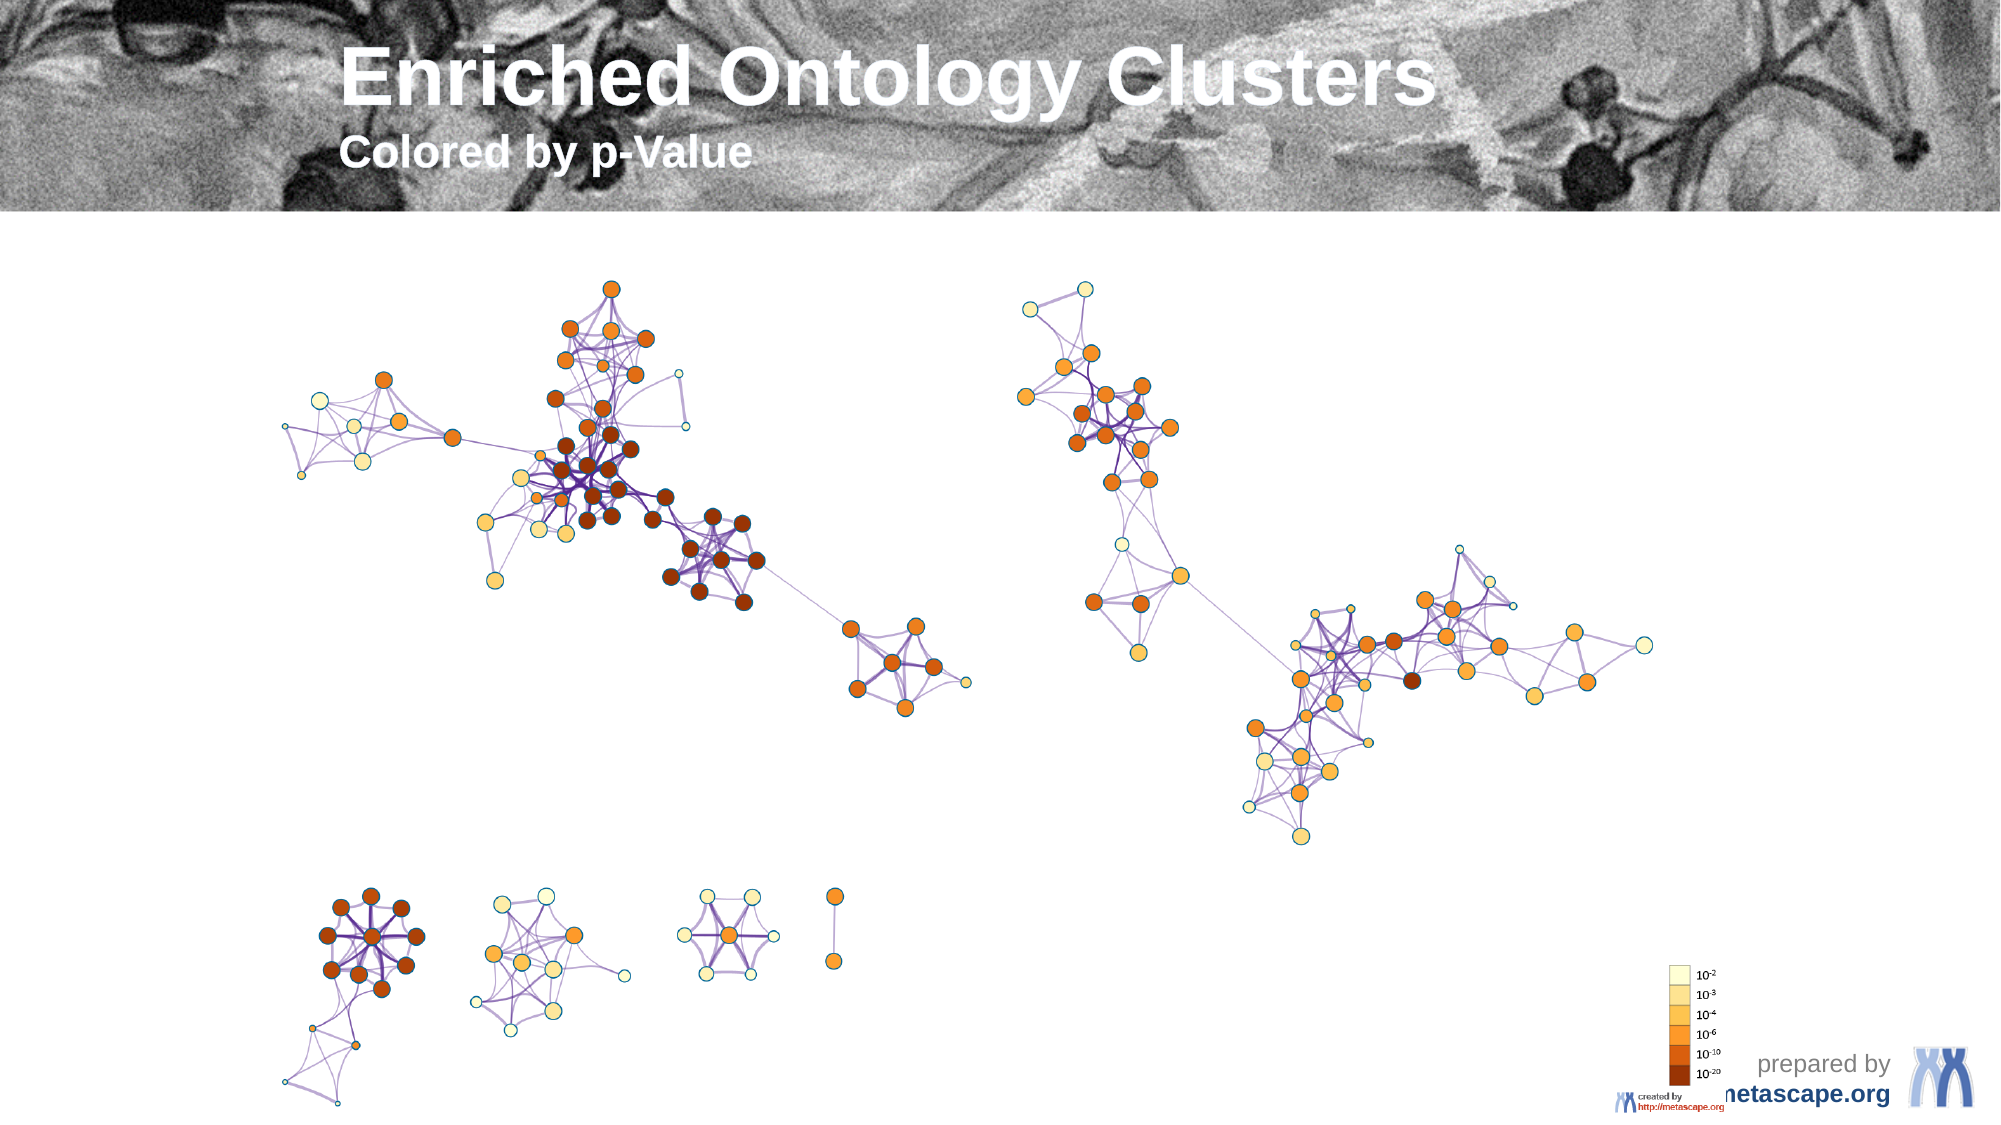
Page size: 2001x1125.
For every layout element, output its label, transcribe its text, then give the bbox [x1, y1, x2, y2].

picture [0, 0, 2001, 1125]
title Enriched Ontology Clusters Colored by p-Value [323, 11, 1526, 187]
